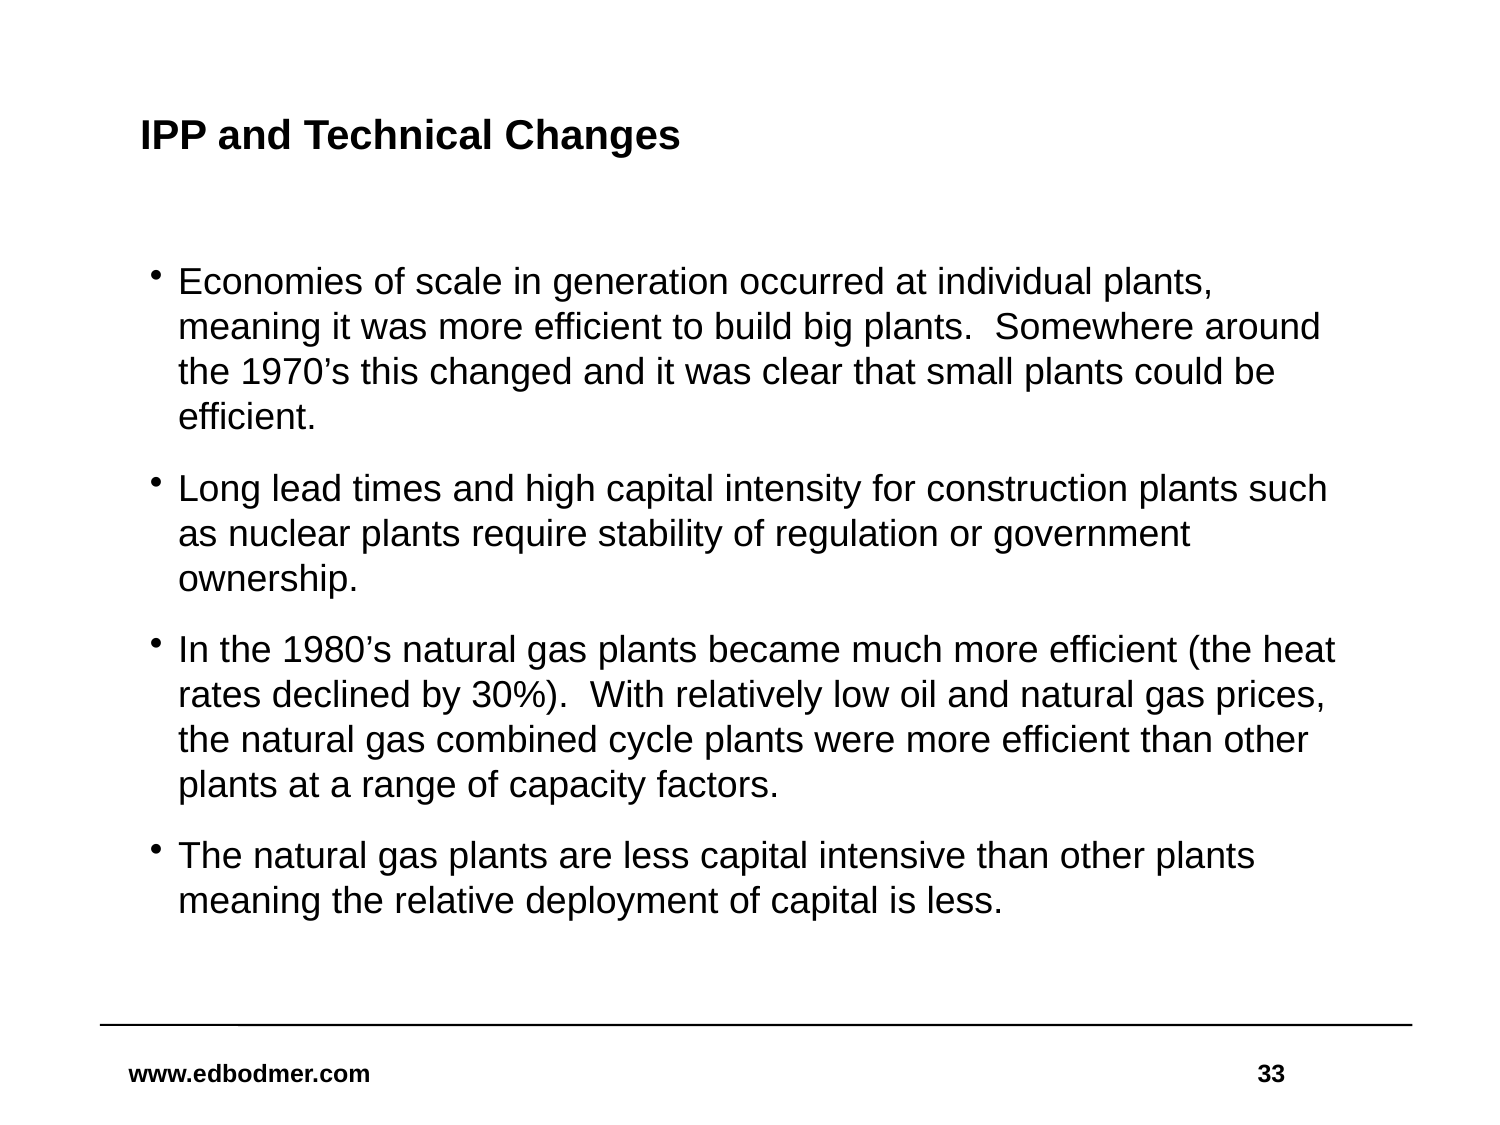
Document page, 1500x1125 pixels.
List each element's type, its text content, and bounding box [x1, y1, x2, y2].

list Economies of scale in generation occurred at individual plants, meaning it was more efficient to build big plants. Somewhere around the 1970’s this changed and it was clear that small plants could be efficient. Long lead times and high capital intensity for construction plants such as nuclear plants require stability of regulation or government ownership. In the 1980’s natural gas plants became much more efficient (the heat rates declined by 30%). With relatively low oil and natural gas prices, the natural gas combined cycle plants were more efficient than other plants at a range of capacity factors. The natural gas plants are less capital intensive than other plants meaning the relative deployment of capital is less. [125, 249, 1375, 1000]
title IPP and Technical Changes [125, 99, 1288, 225]
